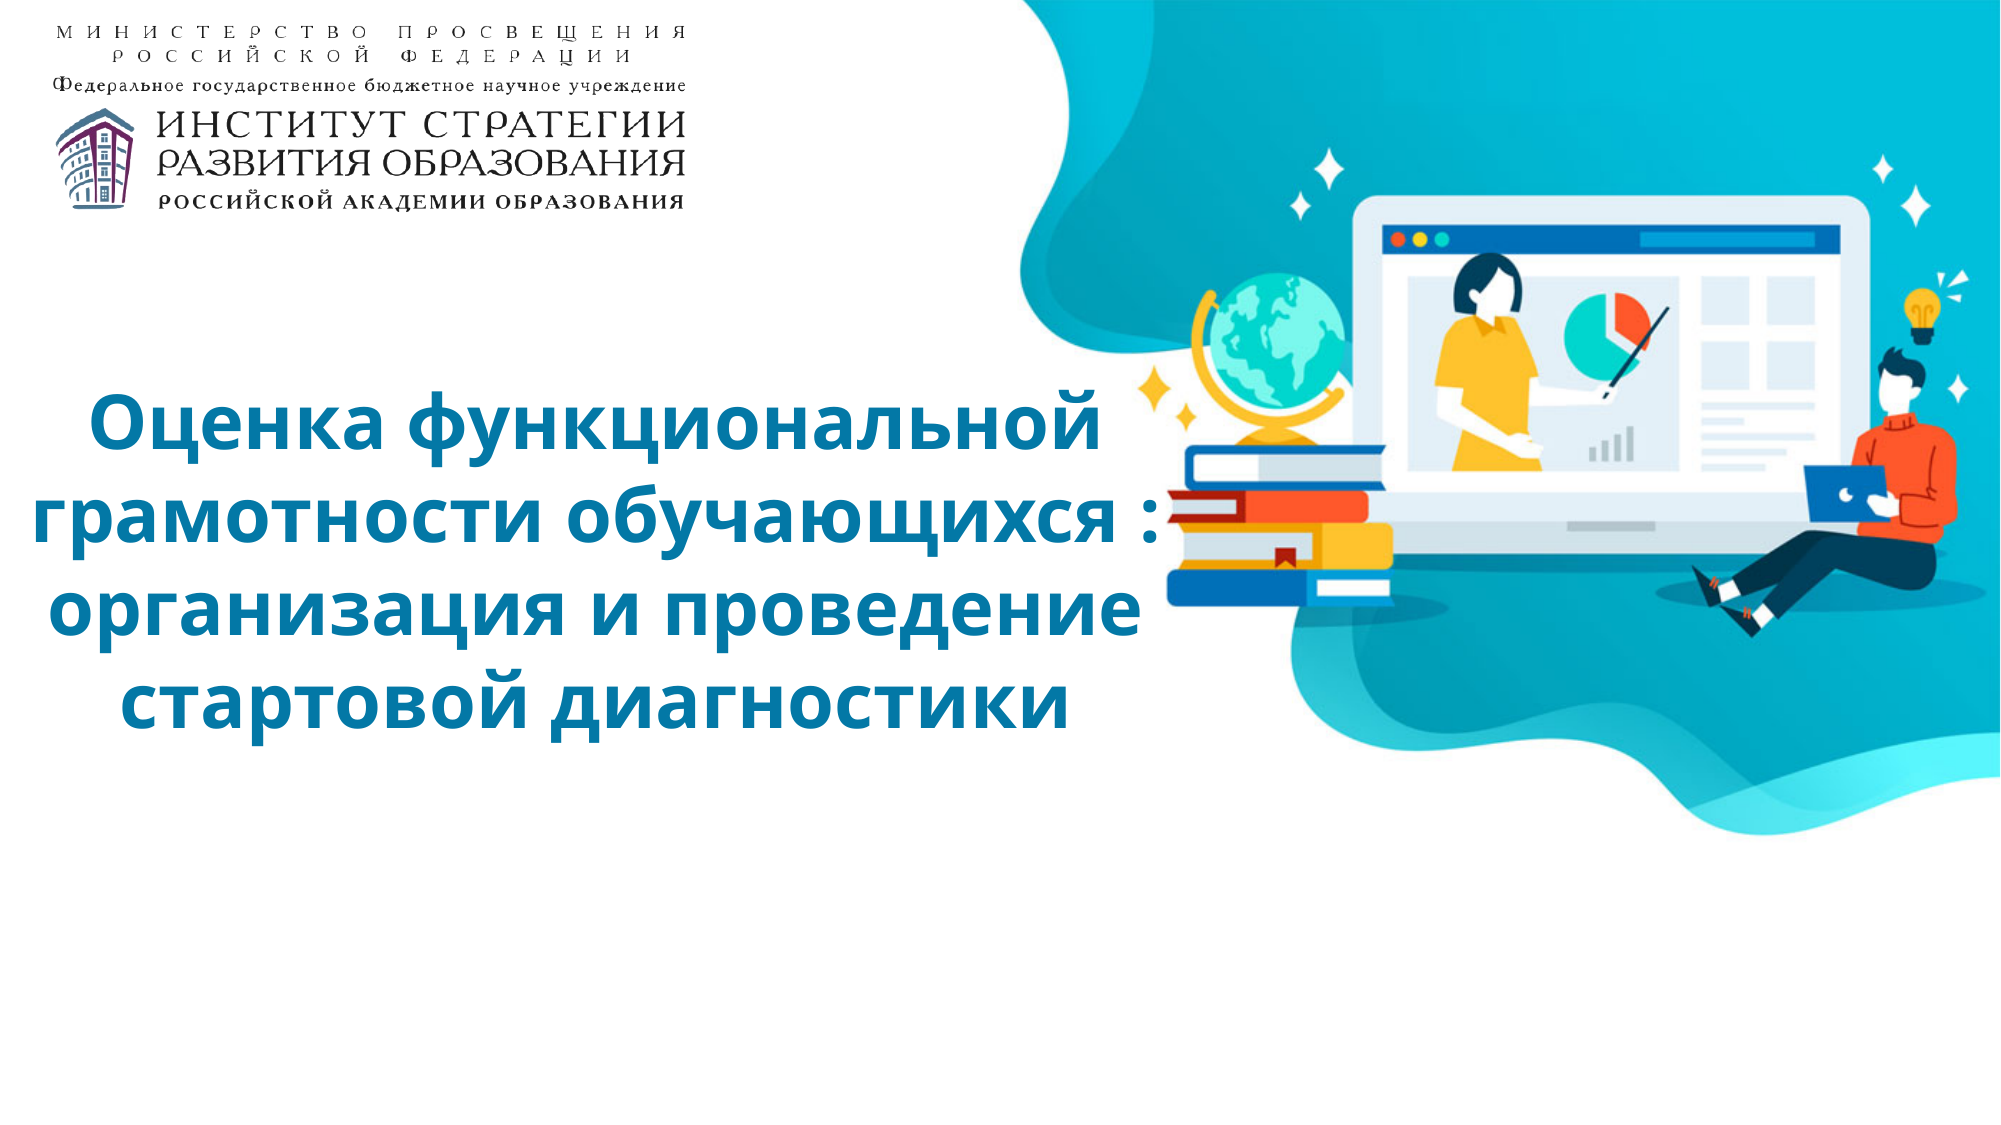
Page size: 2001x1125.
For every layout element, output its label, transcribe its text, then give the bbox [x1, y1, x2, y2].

title Оценка функциональной грамотности обучающихся : организация и проведение стартовой диагностики [0, 222, 1192, 755]
picture [0, 0, 2001, 1125]
